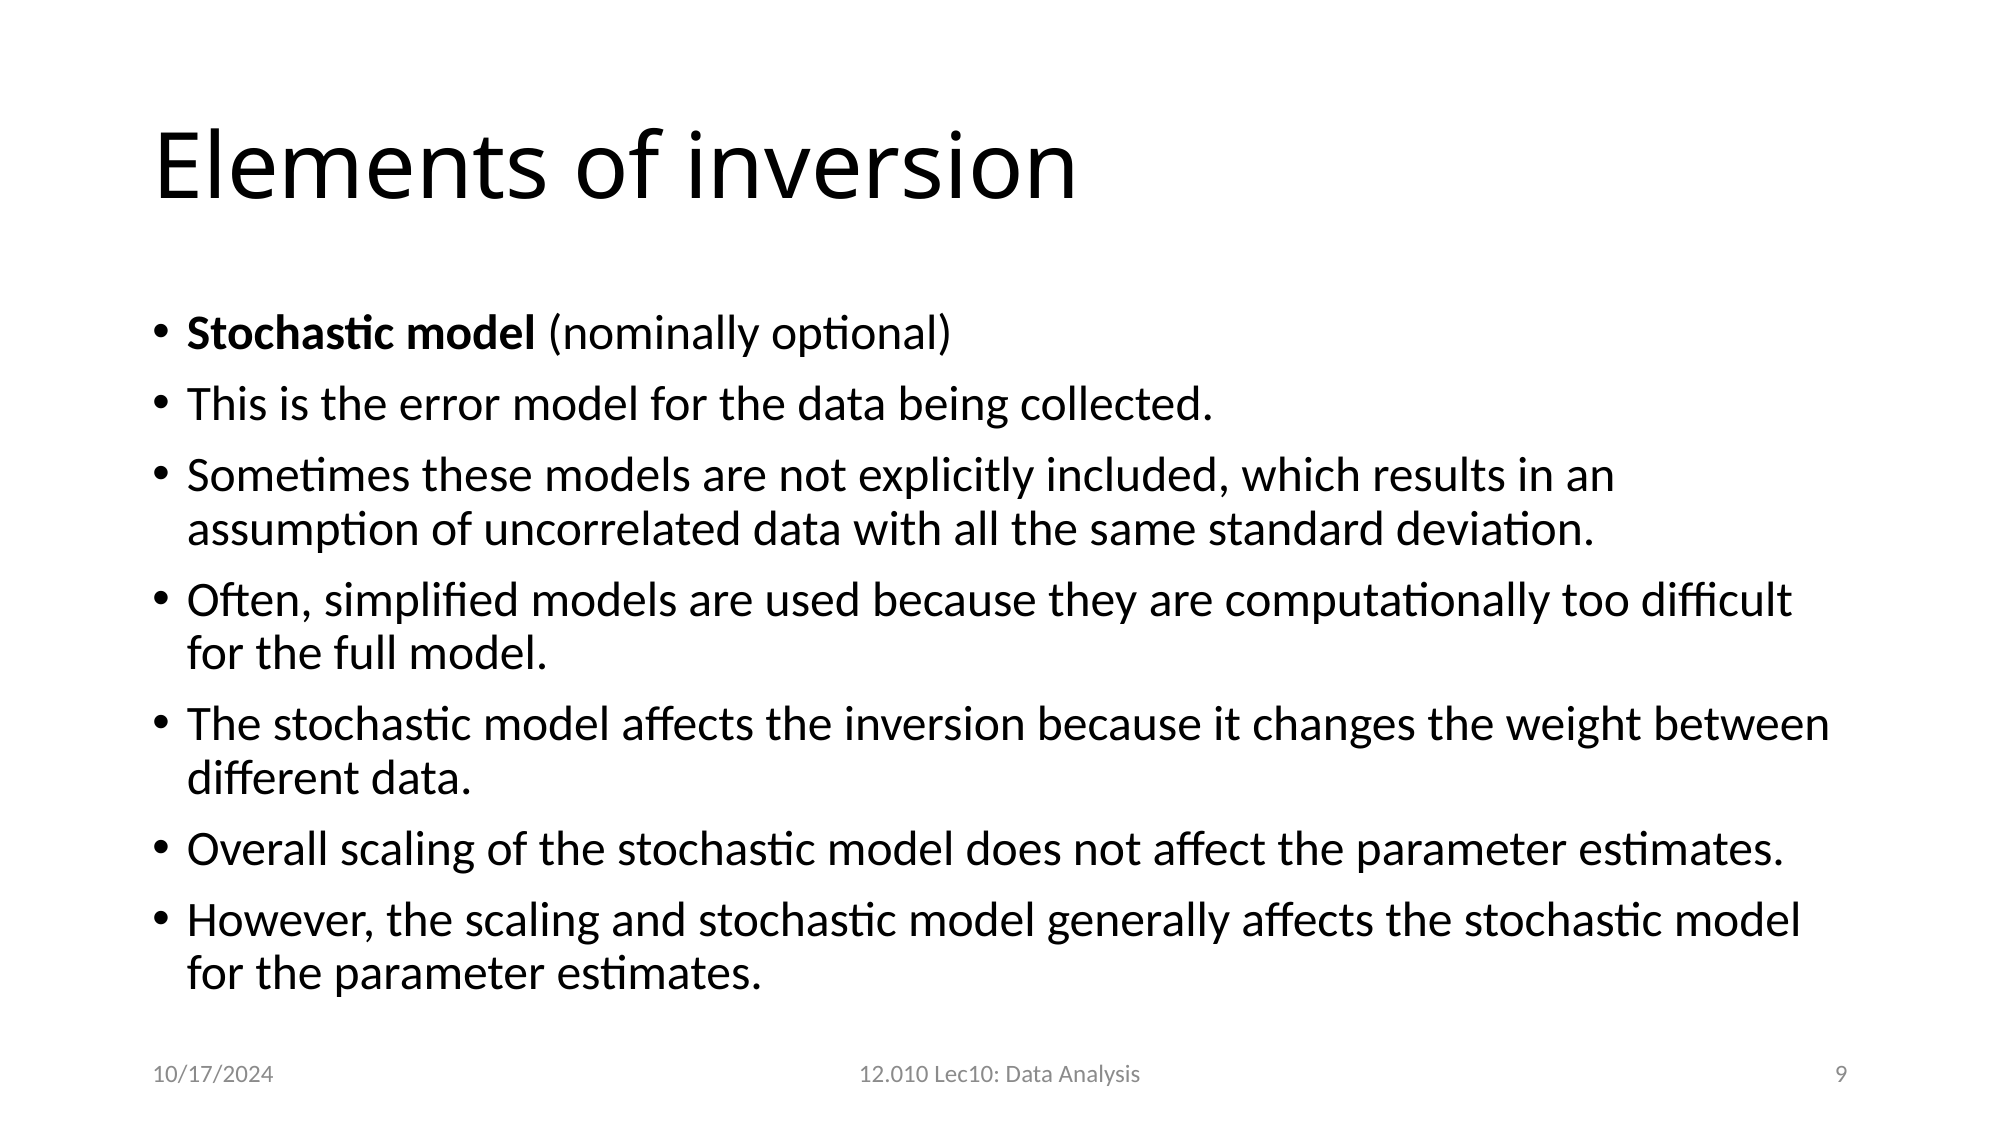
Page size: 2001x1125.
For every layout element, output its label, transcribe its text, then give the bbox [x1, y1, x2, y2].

list Stochastic model (nominally optional) This is the error model for the data being collected. Sometimes these models are not explicitly included, which results in an assumption of uncorrelated data with all the same standard deviation. Often, simplified models are used because they are computationally too difficult for the full model. The stochastic model affects the inversion because it changes the weight between different data. Overall scaling of the stochastic model does not affect the parameter estimates. However, the scaling and stochastic model generally affects the stochastic model for the parameter estimates. [137, 299, 1863, 1014]
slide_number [137, 1042, 588, 1103]
title Elements of inversion [137, 59, 1863, 278]
footer 12.010 Lec10: Data Analysis [662, 1042, 1338, 1103]
slide_number 9 [1412, 1042, 1863, 1103]
